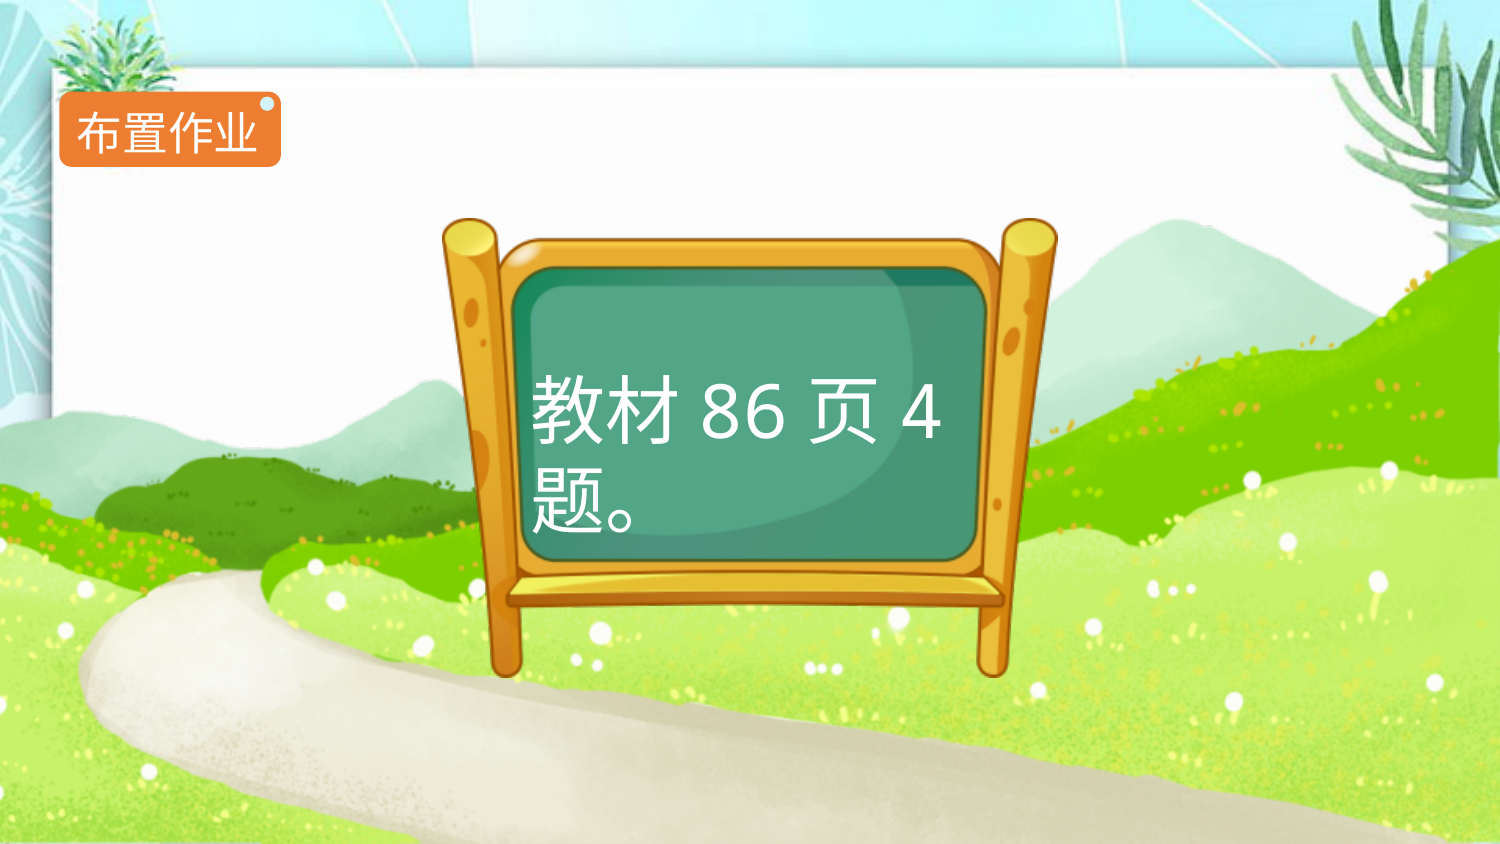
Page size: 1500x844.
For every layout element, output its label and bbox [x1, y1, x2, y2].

text_box [442, 218, 1058, 678]
picture [0, 0, 1500, 844]
text_box [59, 91, 302, 167]
